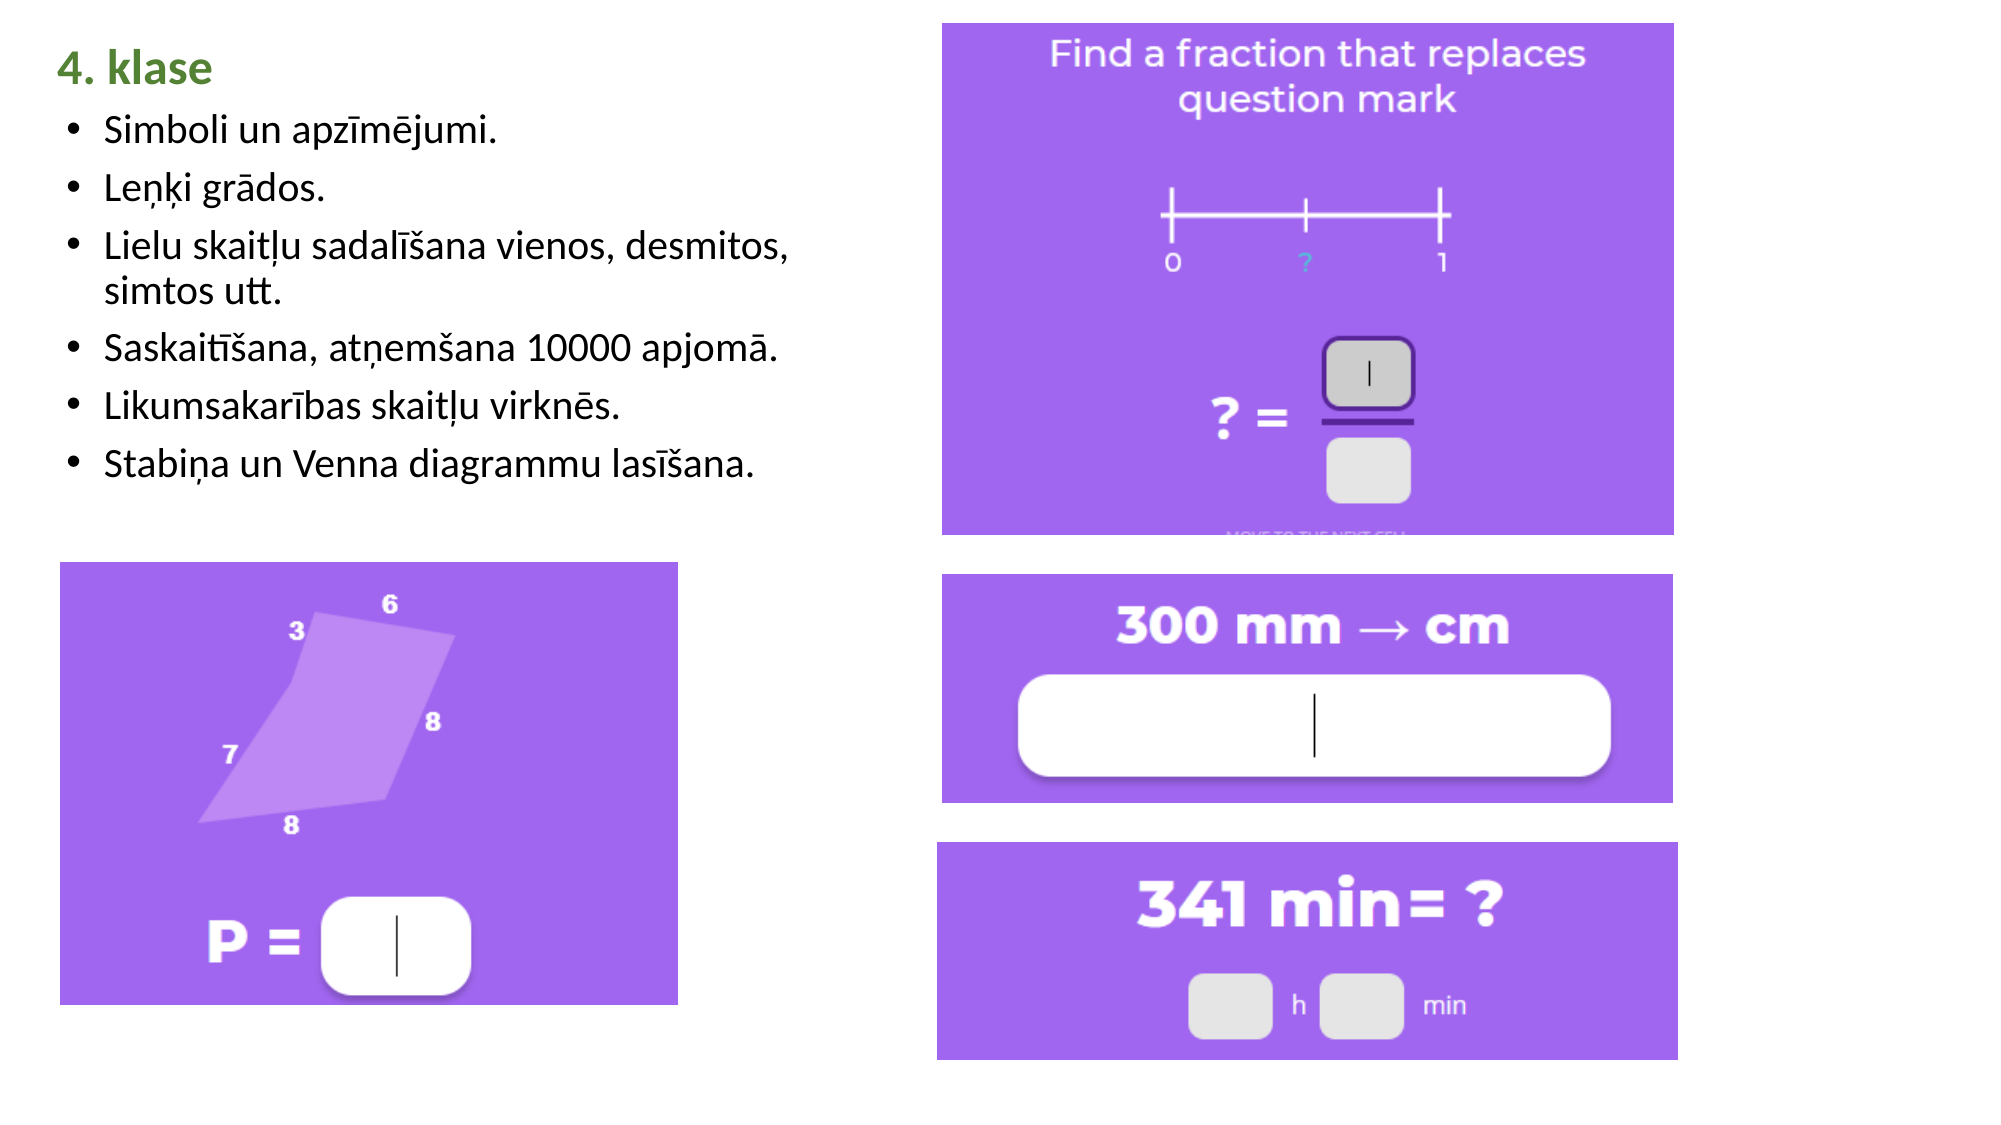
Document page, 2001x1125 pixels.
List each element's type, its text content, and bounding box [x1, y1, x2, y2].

picture [60, 562, 678, 1005]
picture [942, 574, 1673, 804]
picture [942, 23, 1674, 535]
text_box 4. klase Simboli un apzīmējumi. Leņķi grādos. Lielu skaitļu sadalīšana vienos, desmitos, simtos utt. Saskaitīšana, atņemšana 10000 apjomā. Likumsakarības skaitļu virknēs. Stabiņa un Venna diagrammu lasīšana. [42, 34, 898, 525]
picture [937, 842, 1678, 1060]
